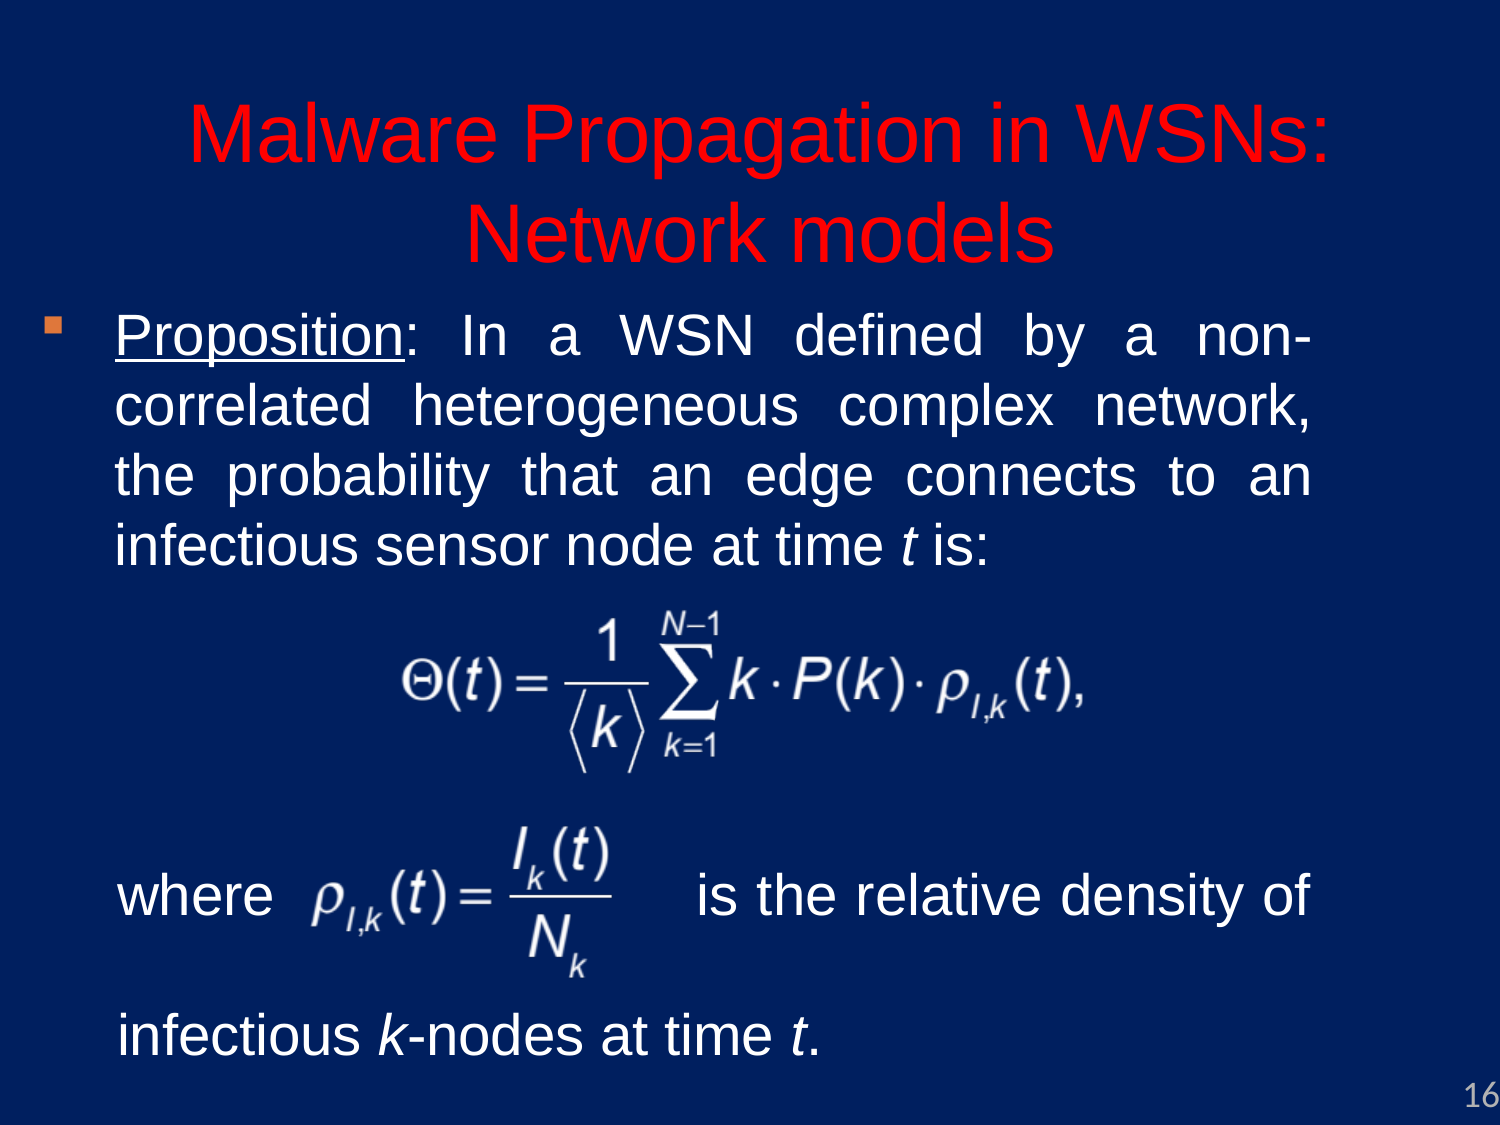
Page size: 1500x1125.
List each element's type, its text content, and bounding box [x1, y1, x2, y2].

slide_number 16 [1437, 1069, 1500, 1125]
text_box Proposition: In a WSN defined by a non-correlated heterogeneous complex network, the probability that an edge connects to an infectious sensor node at time t is: where is the relative density of infectious k-nodes at time t. [37, 297, 1313, 1068]
title Malware Propagation in WSNs: Network models [44, 53, 1456, 279]
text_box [399, 599, 1084, 776]
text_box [306, 812, 614, 980]
